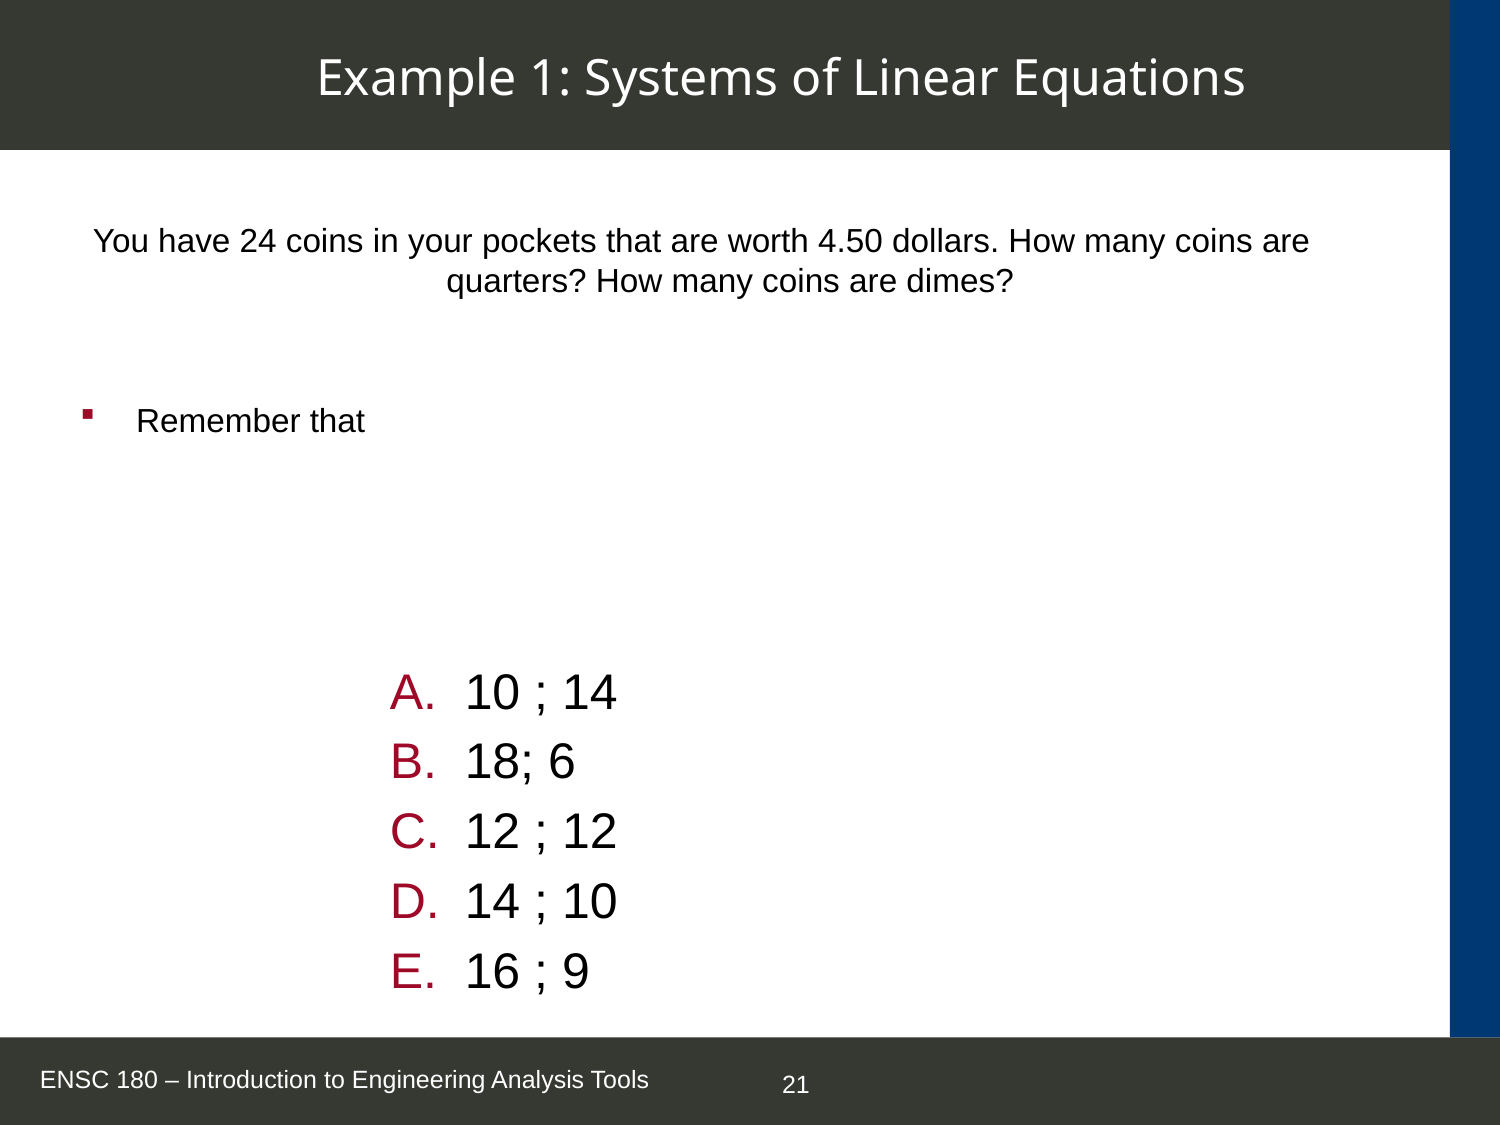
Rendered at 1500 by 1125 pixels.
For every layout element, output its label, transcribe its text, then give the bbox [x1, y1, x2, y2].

footer ENSC 180 – Introduction to Engineering Analysis Tools [24, 1056, 680, 1113]
title Example 1: Systems of Linear Equations [112, 37, 1450, 138]
text_box 10 ; 14 18; 6 12 ; 12 14 ; 10 16 ; 9 [374, 651, 1125, 1007]
